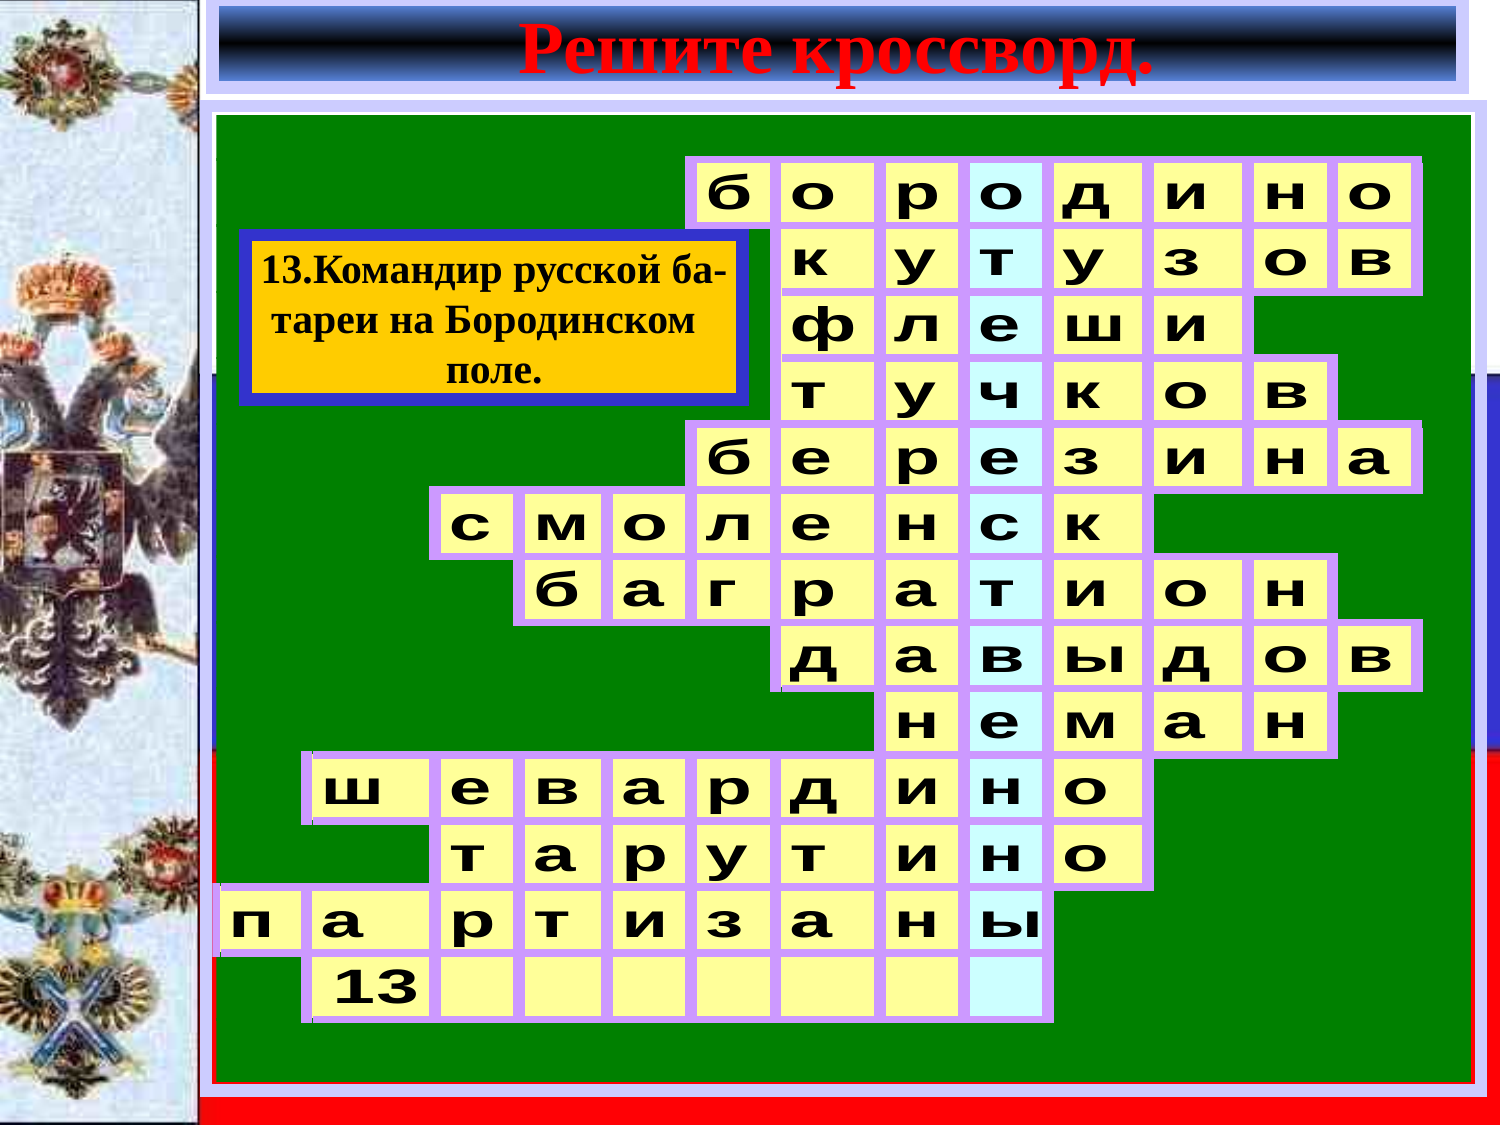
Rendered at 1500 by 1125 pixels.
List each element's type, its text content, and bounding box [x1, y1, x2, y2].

title Решите кроссворд. [212, 0, 1463, 88]
picture [0, 0, 1500, 1125]
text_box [212, 112, 1476, 1085]
